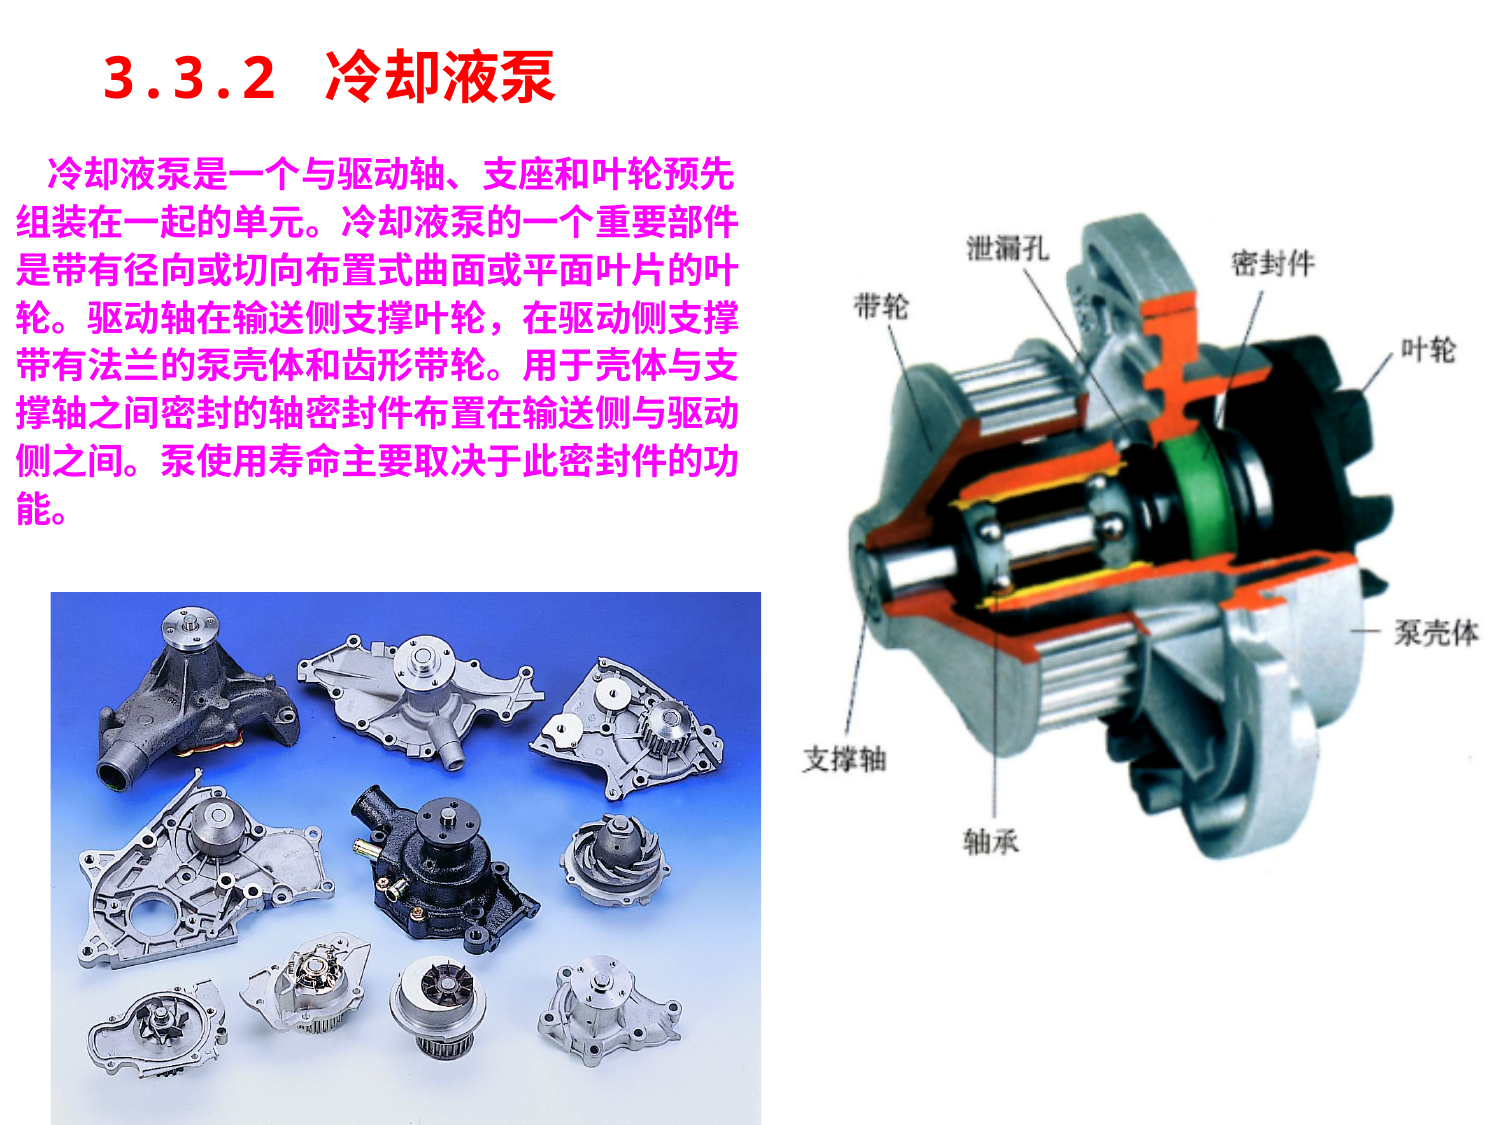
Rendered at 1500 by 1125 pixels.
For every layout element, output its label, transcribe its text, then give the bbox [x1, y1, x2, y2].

title 冷却液泵是一个与驱动轴、支座和叶轮预先组装在一起的单元。冷却液泵的一个重要部件是带有径向或切向布置式曲面或平面叶片的叶轮。驱动轴在输送侧支撑叶轮，在驱动侧支撑带有法兰的泵壳体和齿形带轮。用于壳体与支撑轴之间密封的轴密封件布置在输送侧与驱动侧之间。泵使用寿命主要取决于此密封件的功能。 [0, 139, 780, 541]
picture [50, 591, 762, 1125]
text_box 3.3.2 冷却液泵 [86, 32, 634, 118]
picture [779, 204, 1500, 885]
